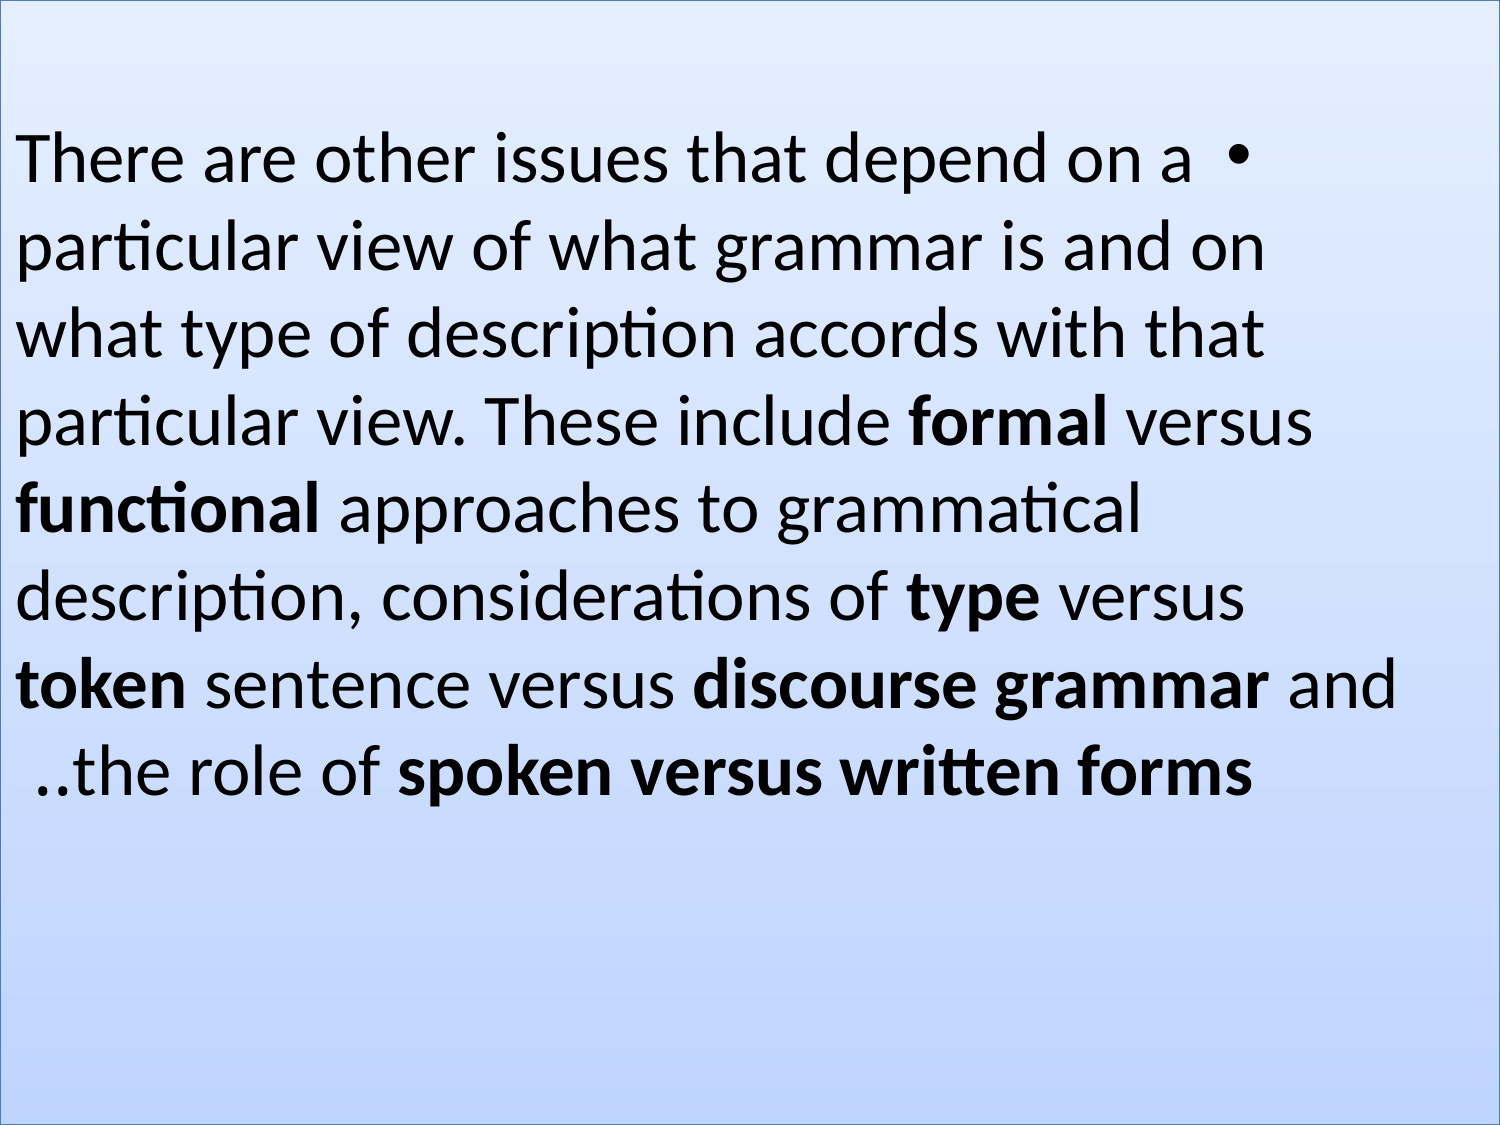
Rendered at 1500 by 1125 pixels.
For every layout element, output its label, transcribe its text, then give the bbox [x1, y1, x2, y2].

list There are other issues that depend on a particular view of what grammar is and on what type of description accords with that particular view. These include formal versus functional approaches to grammatical description, considerations of type versus token sentence versus discourse grammar and the role of spoken versus written forms.. [0, 0, 1500, 1125]
